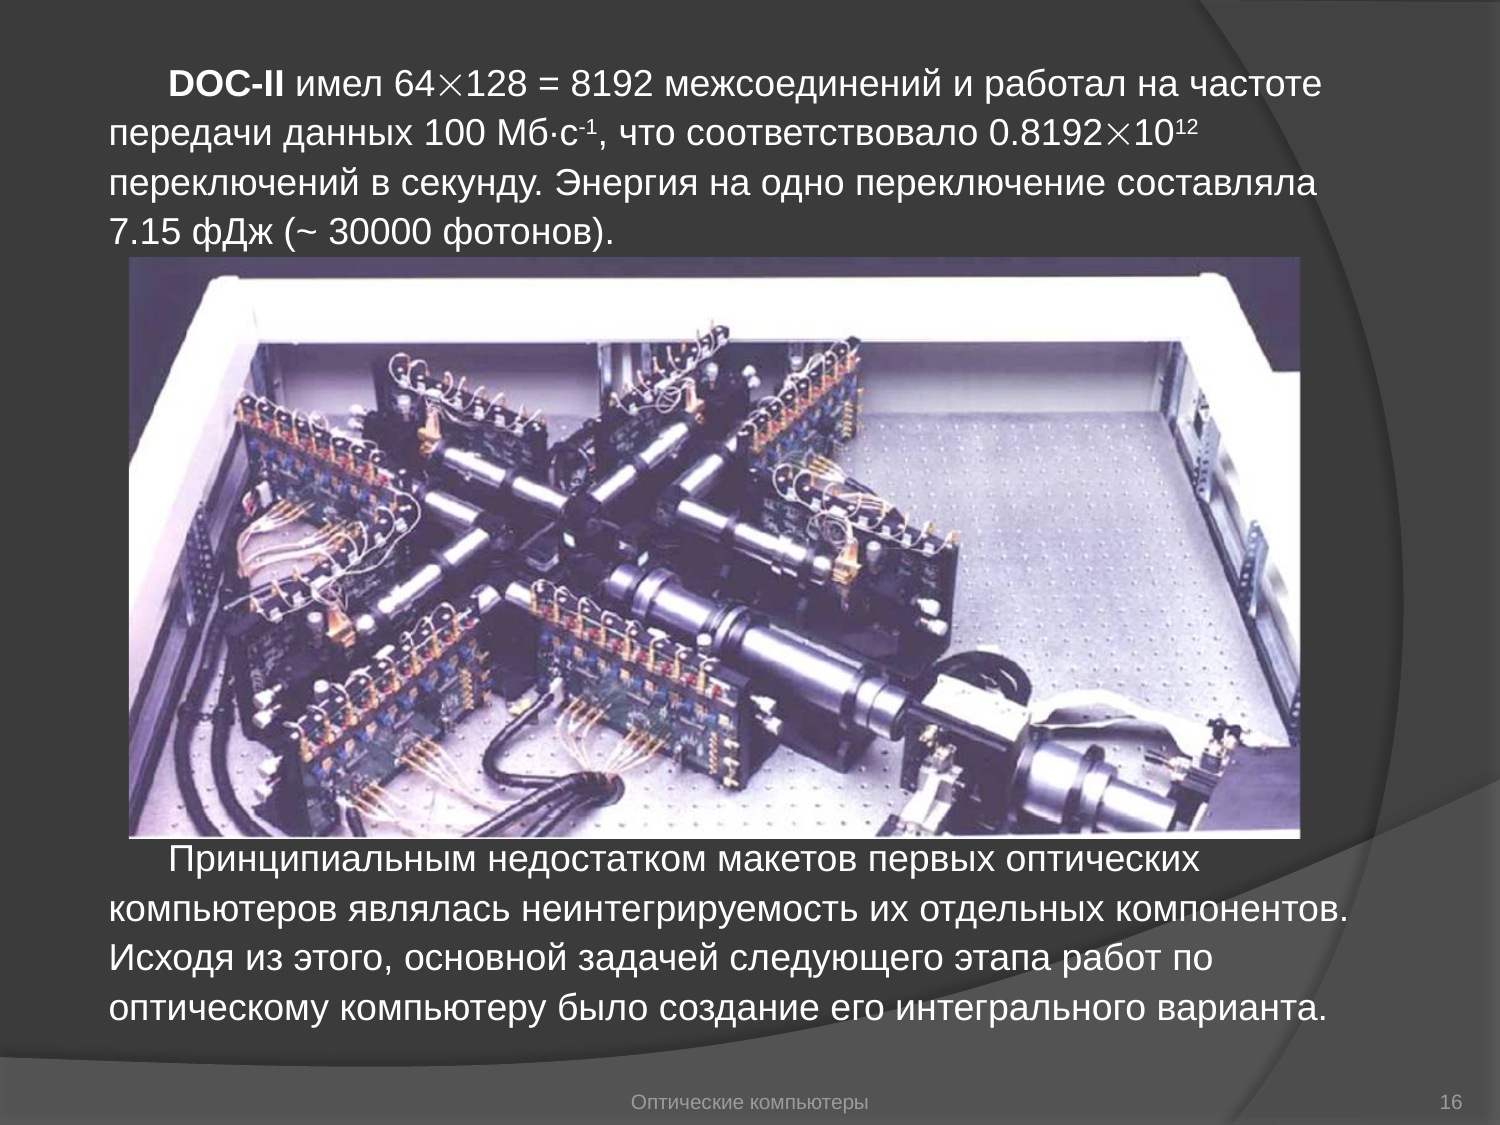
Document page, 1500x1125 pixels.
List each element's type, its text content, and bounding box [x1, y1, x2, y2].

list DOC-II имел 64128 = 8192 межсоединений и работал на частоте передачи данных 100 Мб∙с-1, что соответствовало 0.81921012 переключений в секунду. Энергия на одно переключение составляла 7.15 фДж (~ 30000 фотонов). Принципиальным недостатком макетов первых оптических компьютеров являлась неинтегрируемость их отдельных компонентов. Исходя из этого, основной задачей следующего этапа работ по оптическому компьютеру было создание его интегрального варианта. [93, 46, 1395, 1055]
slide_number 16 [1337, 1053, 1463, 1114]
picture [128, 257, 1301, 839]
footer Оптические компьютеры [512, 1053, 988, 1114]
